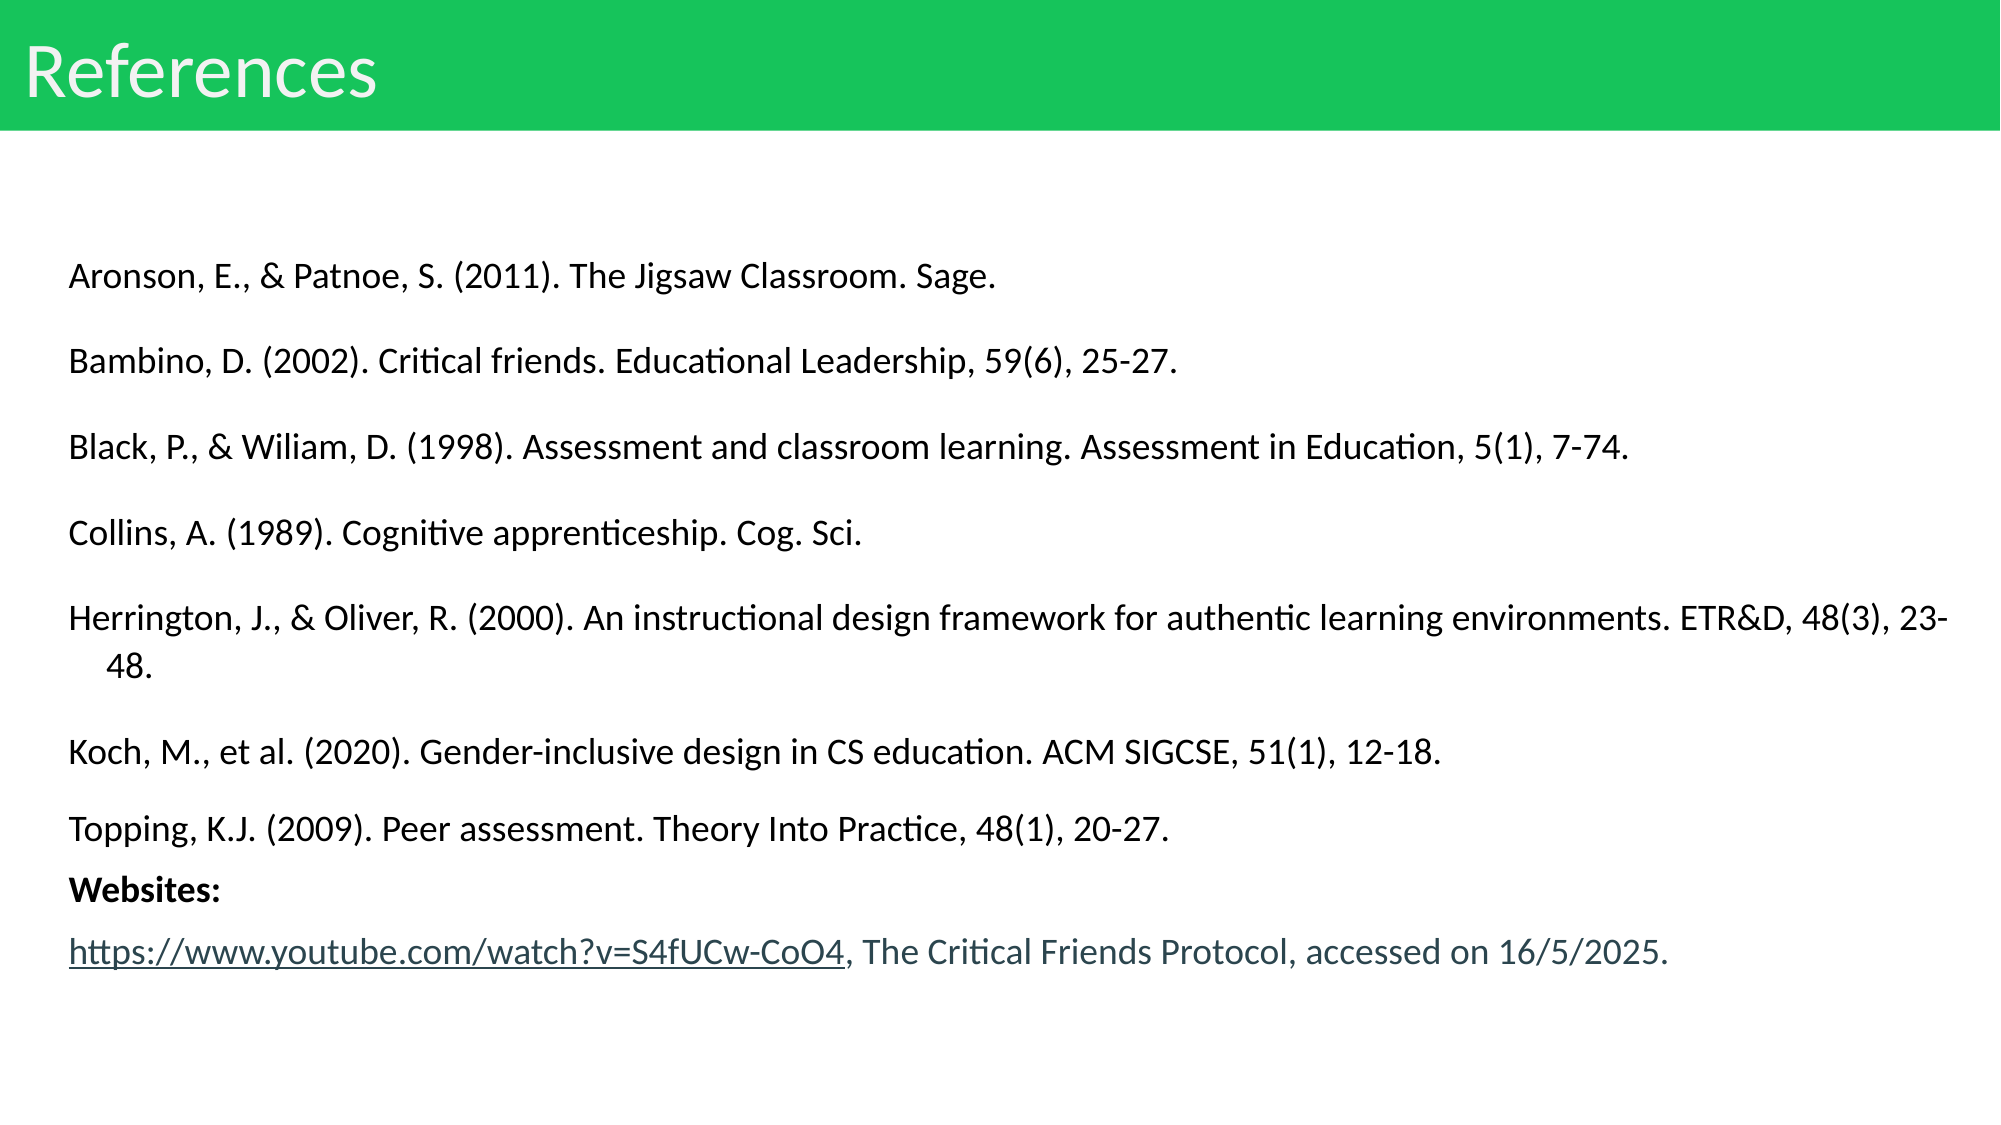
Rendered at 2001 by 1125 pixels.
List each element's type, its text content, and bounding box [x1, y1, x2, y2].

title References [16, 13, 1976, 131]
list Aronson, E., & Patnoe, S. (2011). The Jigsaw Classroom. Sage. Bambino, D. (2002). Critical friends. Educational Leadership, 59(6), 25-27. Black, P., & Wiliam, D. (1998). Assessment and classroom learning. Assessment in Education, 5(1), 7-74. Collins, A. (1989). Cognitive apprenticeship. Cog. Sci. Herrington, J., & Oliver, R. (2000). An instructional design framework for authentic learning environments. ETR&D, 48(3), 23-48. Koch, M., et al. (2020). Gender-inclusive design in CS education. ACM SIGCSE, 51(1), 12-18. Topping, K.J. (2009). Peer assessment. Theory Into Practice, 48(1), 20-27. Websites: https://www.youtube.com/watch?v=S4fUCw-CoO4, The Critical Friends Protocol, accessed on 16/5/2025. [16, 239, 1976, 1108]
